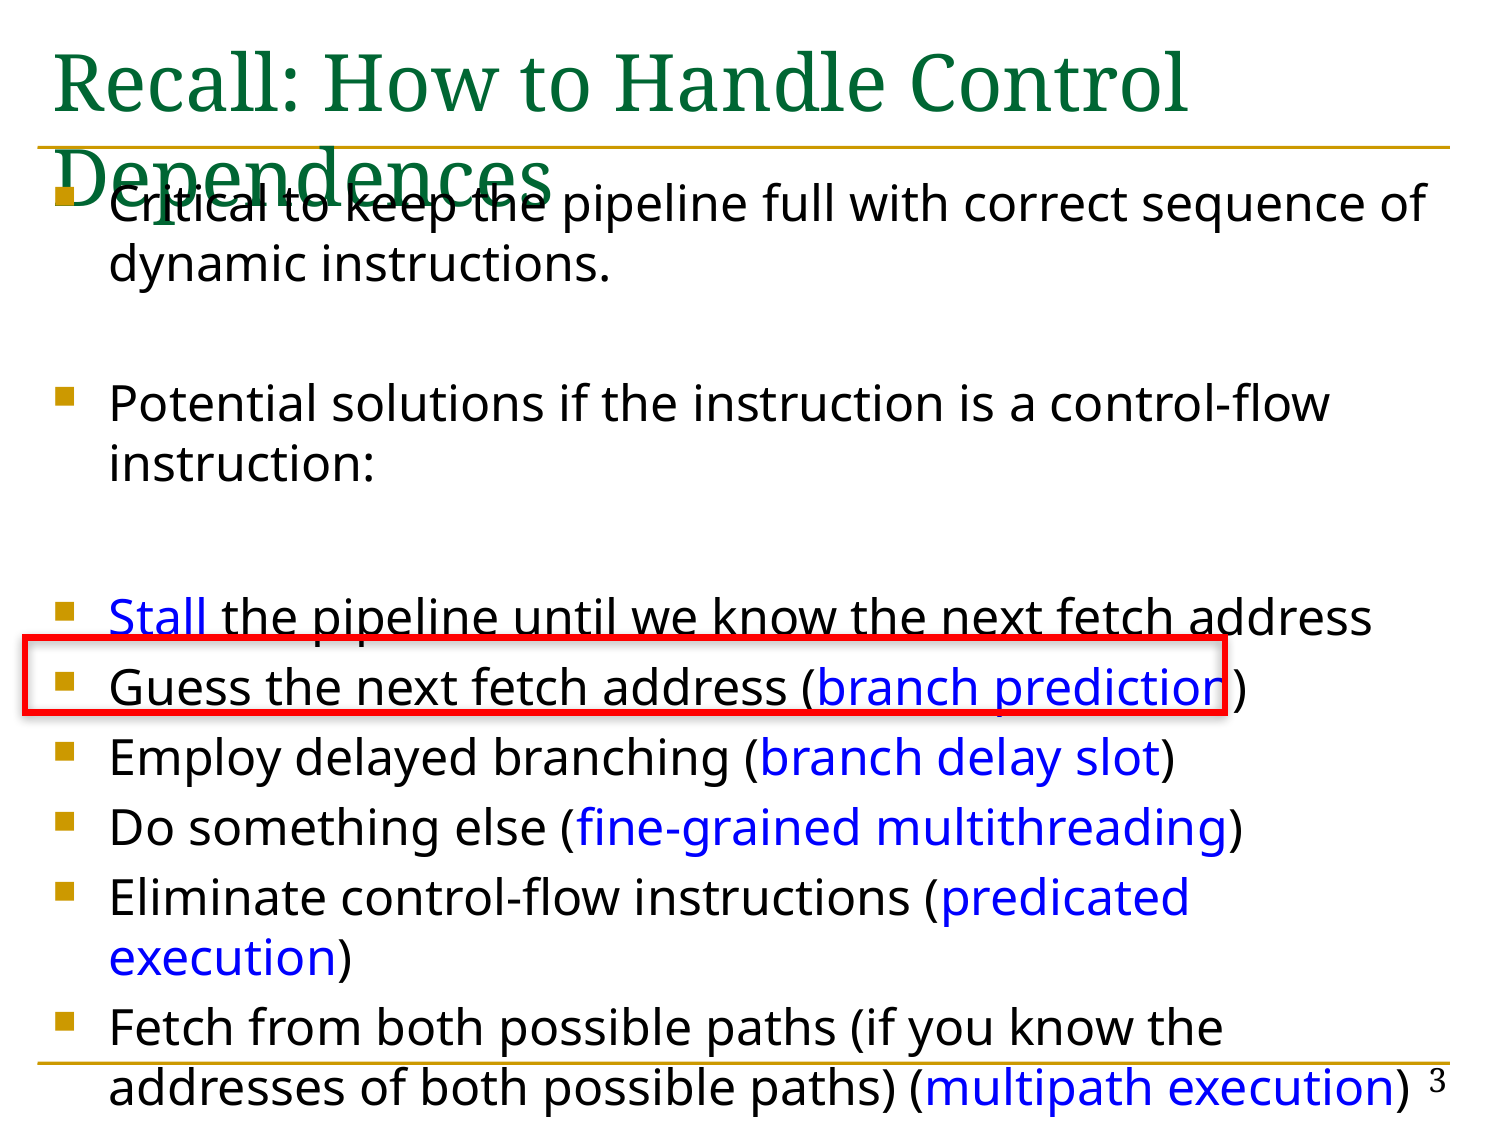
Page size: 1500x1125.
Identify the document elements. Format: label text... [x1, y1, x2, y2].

slide_number 3 [1111, 1036, 1462, 1112]
list Critical to keep the pipeline full with correct sequence of dynamic instructions. Potential solutions if the instruction is a control-flow instruction: Stall the pipeline until we know the next fetch address Guess the next fetch address (branch prediction) Employ delayed branching (branch delay slot) Do something else (fine-grained multithreading) Eliminate control-flow instructions (predicated execution) Fetch from both possible paths (if you know the addresses of both possible paths) (multipath execution) [37, 163, 1450, 1016]
text_box For correctness: add a new instruction to the not-taken path? [37, 640, 1228, 721]
text_box [24, 637, 1225, 713]
title Recall: How to Handle Control Dependences [37, 24, 1500, 200]
